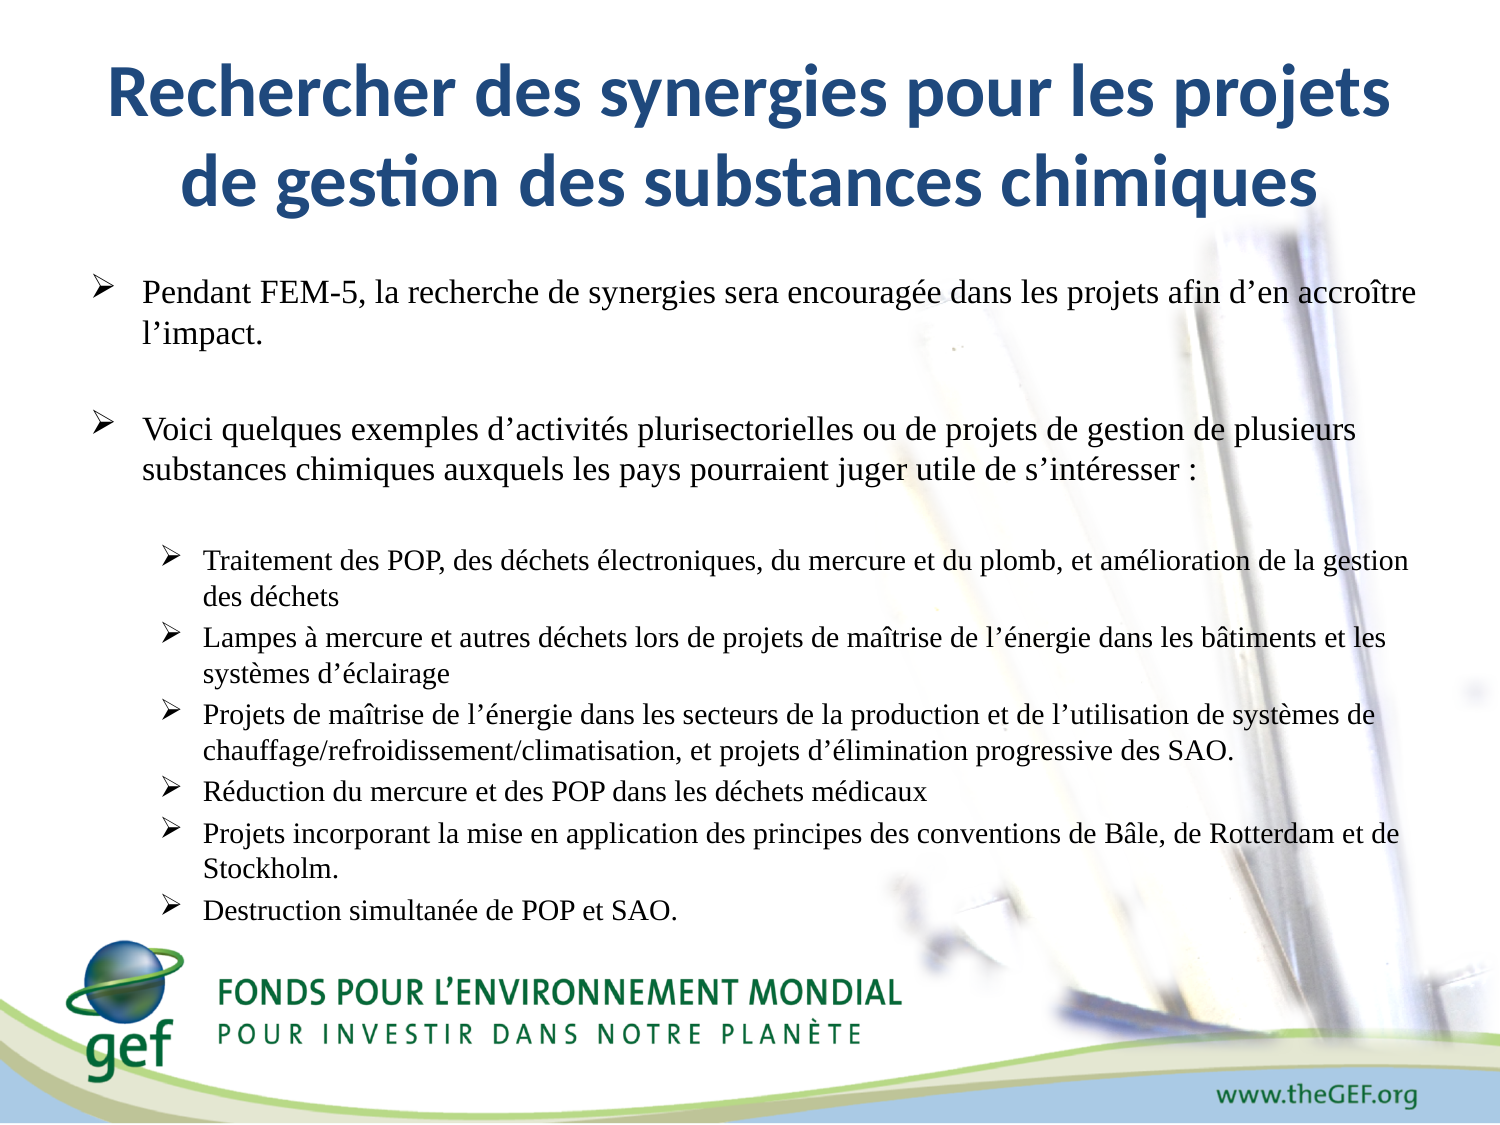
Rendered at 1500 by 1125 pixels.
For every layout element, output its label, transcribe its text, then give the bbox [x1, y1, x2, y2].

list Pendant FEM-5, la recherche de synergies sera encouragée dans les projets afin d’en accroître l’impact. Voici quelques exemples d’activités plurisectorielles ou de projets de gestion de plusieurs substances chimiques auxquels les pays pourraient juger utile de s’intéresser : Traitement des POP, des déchets électroniques, du mercure et du plomb, et amélioration de la gestion des déchets Lampes à mercure et autres déchets lors de projets de maîtrise de l’énergie dans les bâtiments et les systèmes d’éclairage Projets de maîtrise de l’énergie dans les secteurs de la production et de l’utilisation de systèmes de chauffage/refroidissement/climatisation, et projets d’élimination progressive des SAO. Réduction du mercure et des POP dans les déchets médicaux Projets incorporant la mise en application des principes des conventions de Bâle, de Rotterdam et de Stockholm. Destruction simultanée de POP et SAO. [74, 262, 869, 951]
title Rechercher des synergies pour les projets de gestion des substances chimiques [74, 44, 1426, 219]
picture [0, 185, 1500, 1125]
